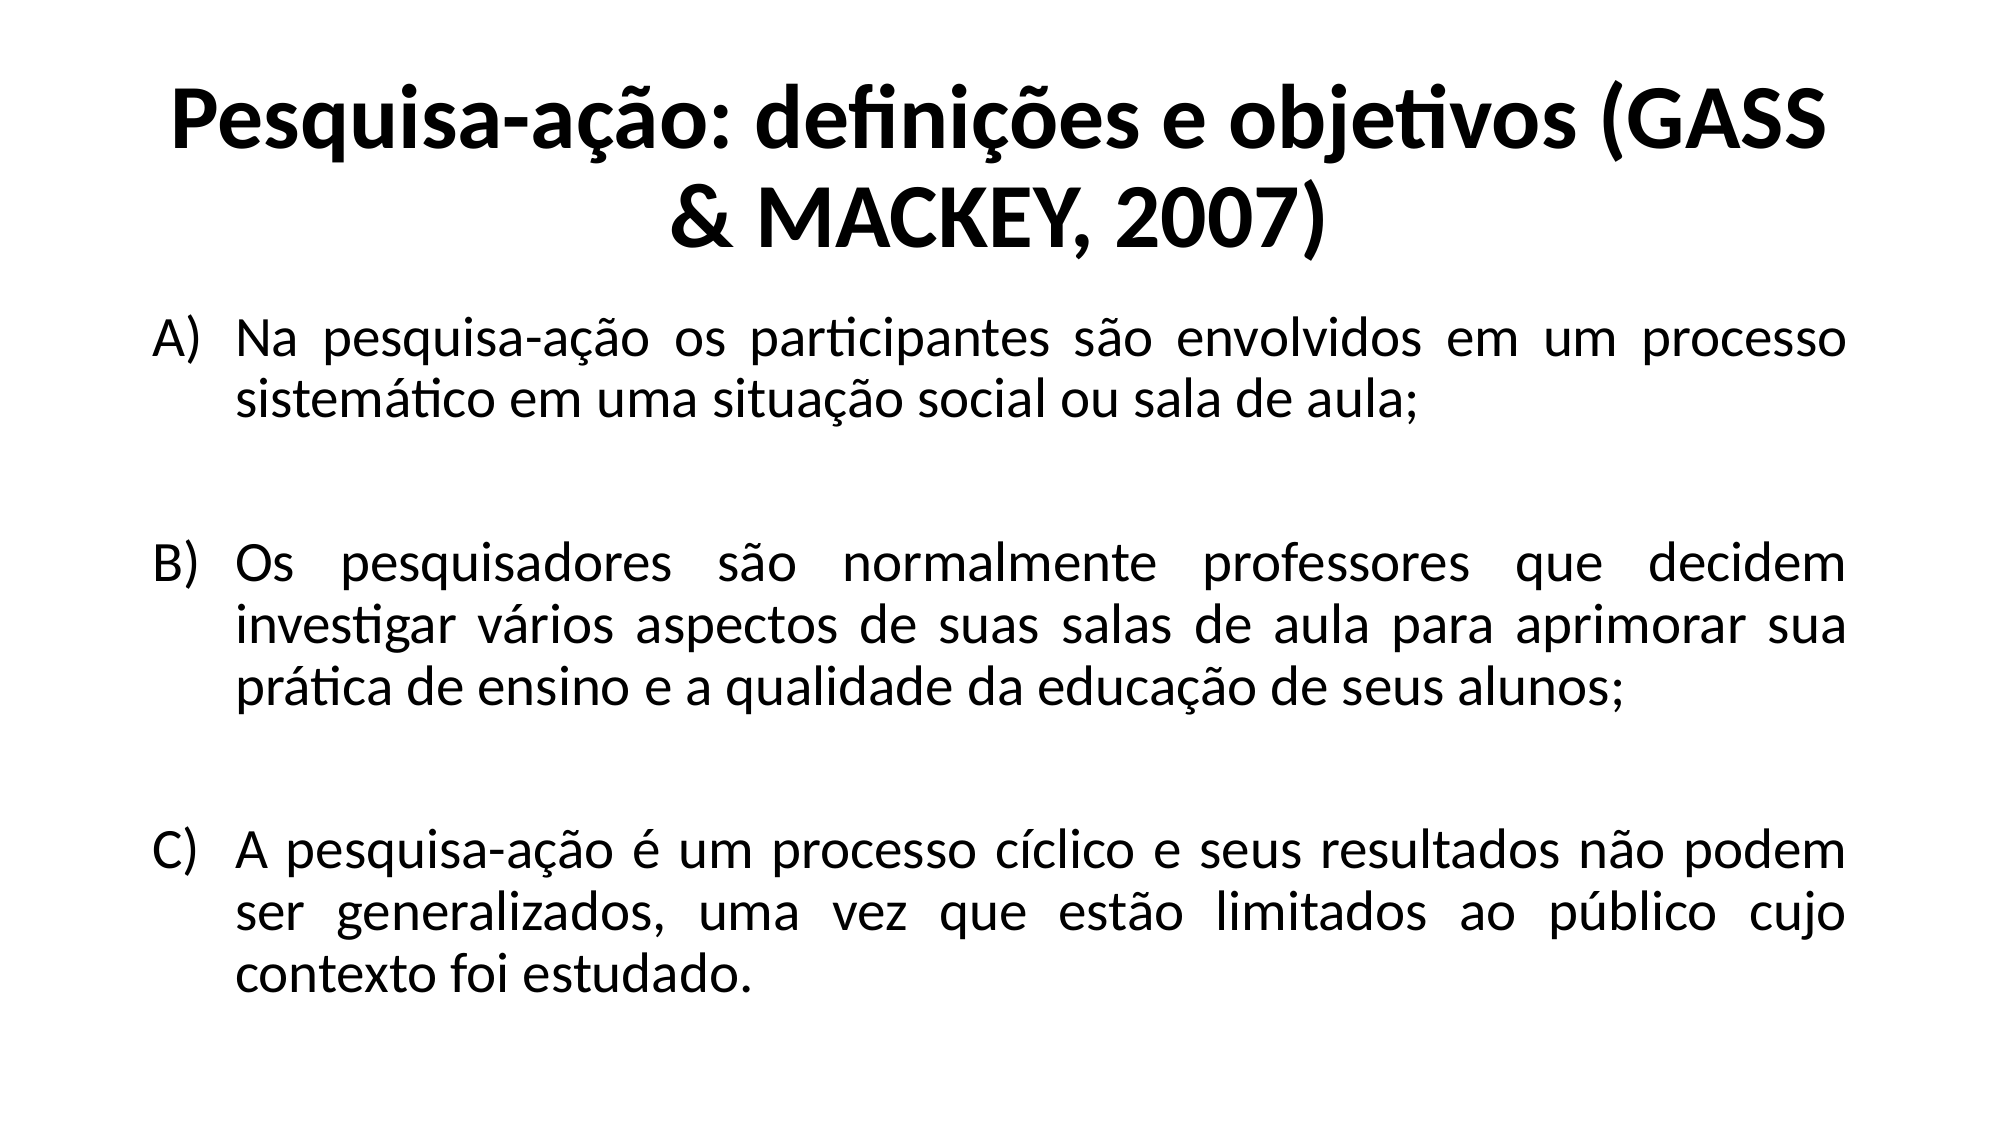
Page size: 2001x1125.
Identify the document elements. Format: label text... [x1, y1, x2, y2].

list Na pesquisa-ação os participantes são envolvidos em um processo sistemático em uma situação social ou sala de aula; Os pesquisadores são normalmente professores que decidem investigar vários aspectos de suas salas de aula para aprimorar sua prática de ensino e a qualidade da educação de seus alunos; A pesquisa-ação é um processo cíclico e seus resultados não podem ser generalizados, uma vez que estão limitados ao público cujo contexto foi estudado. [137, 299, 1863, 1014]
title Pesquisa-ação: definições e objetivos (GASS & MACKEY, 2007) [137, 59, 1863, 278]
